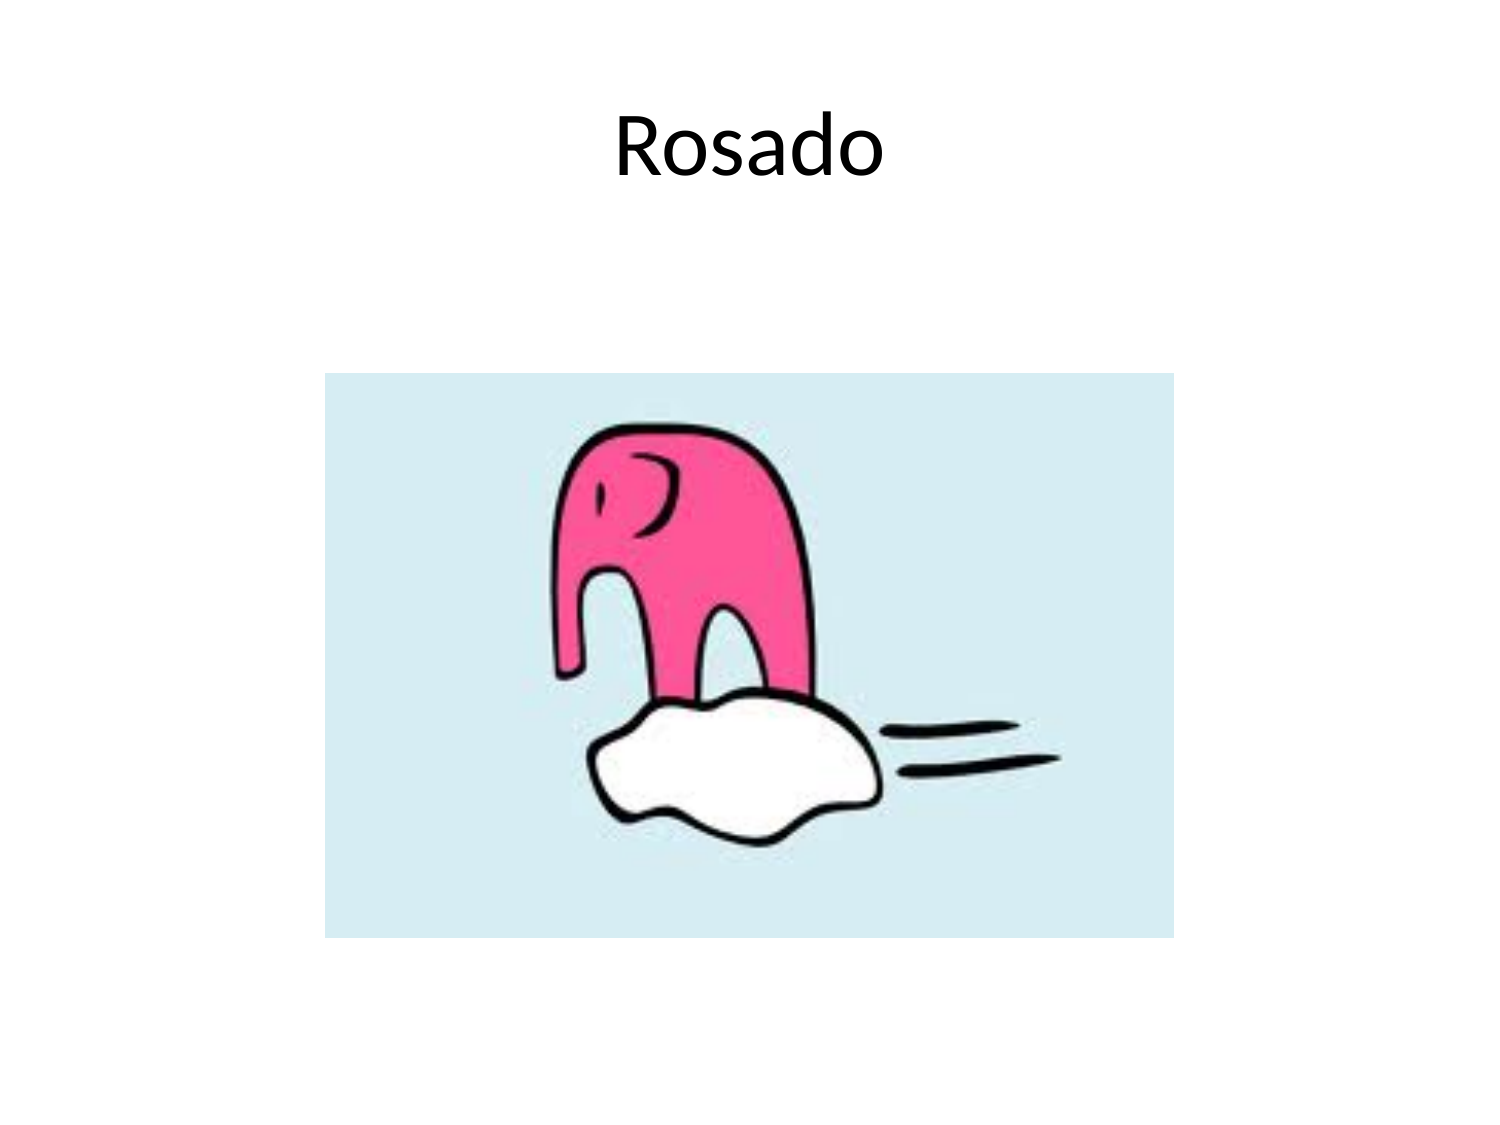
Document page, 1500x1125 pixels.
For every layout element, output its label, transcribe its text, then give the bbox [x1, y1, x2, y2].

picture [324, 373, 1174, 938]
title Rosado [75, 45, 1425, 233]
